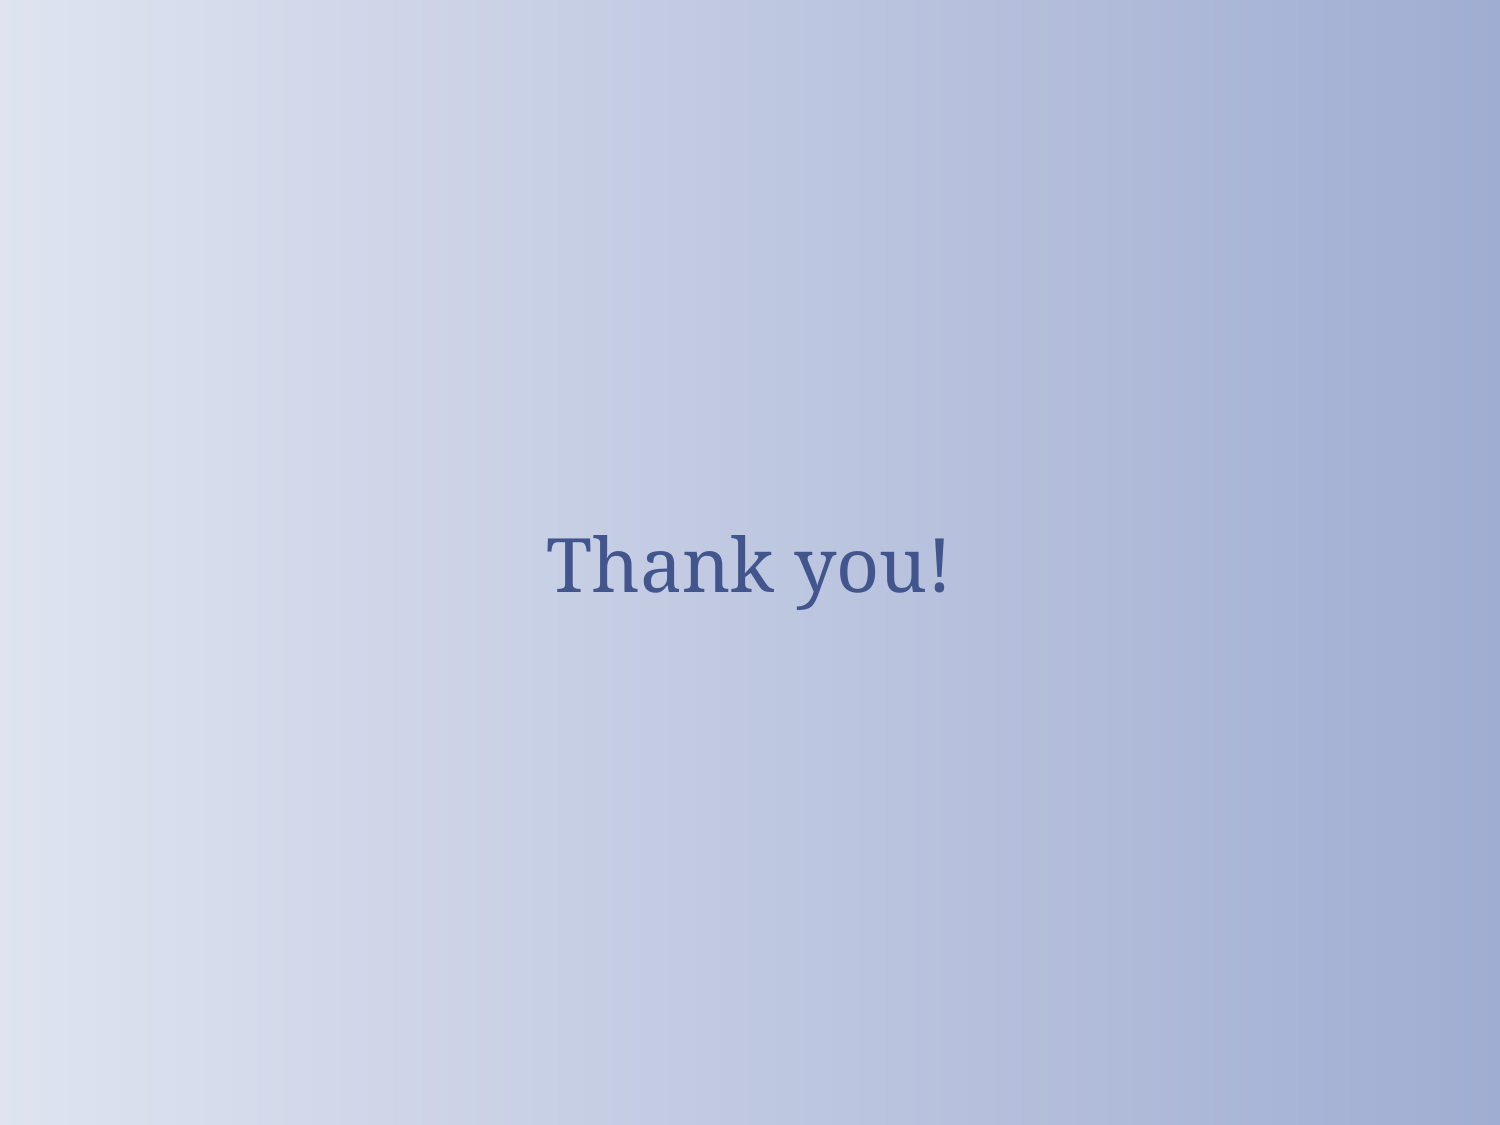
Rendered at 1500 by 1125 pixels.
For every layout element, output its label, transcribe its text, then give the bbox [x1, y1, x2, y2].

title Thank you! [0, 0, 1500, 1125]
